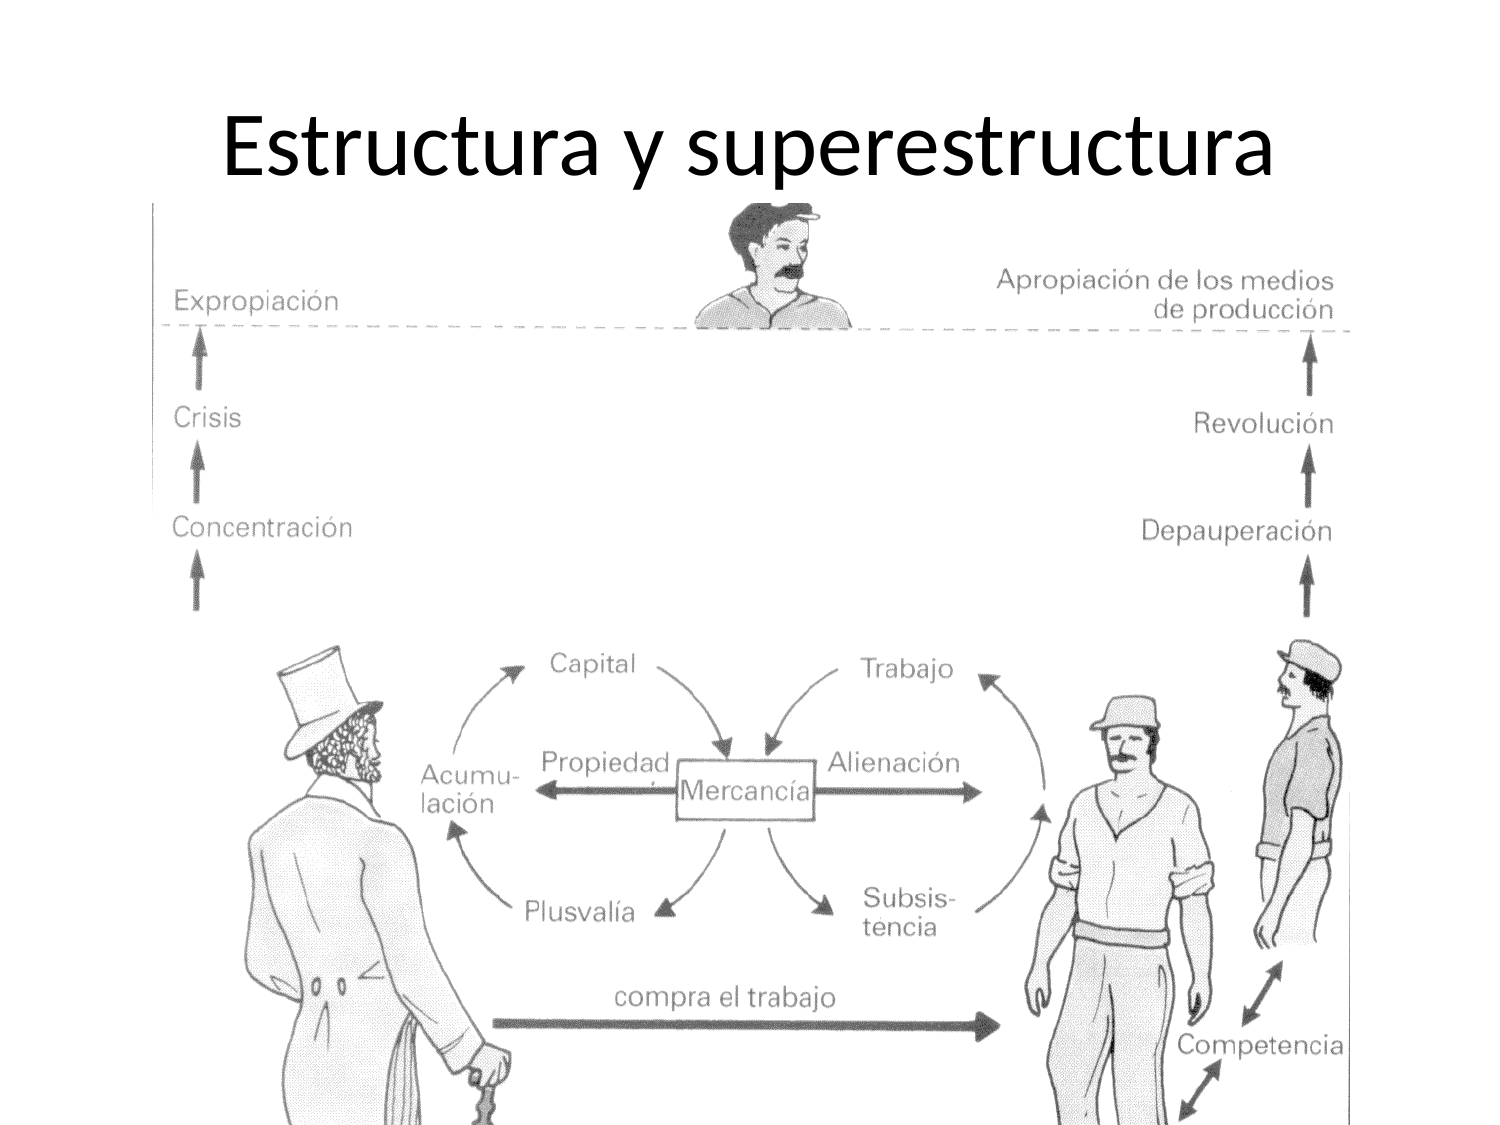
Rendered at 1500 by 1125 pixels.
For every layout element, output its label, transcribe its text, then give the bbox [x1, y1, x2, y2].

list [152, 203, 1350, 1125]
title Estructura y superestructura [75, 45, 1425, 233]
